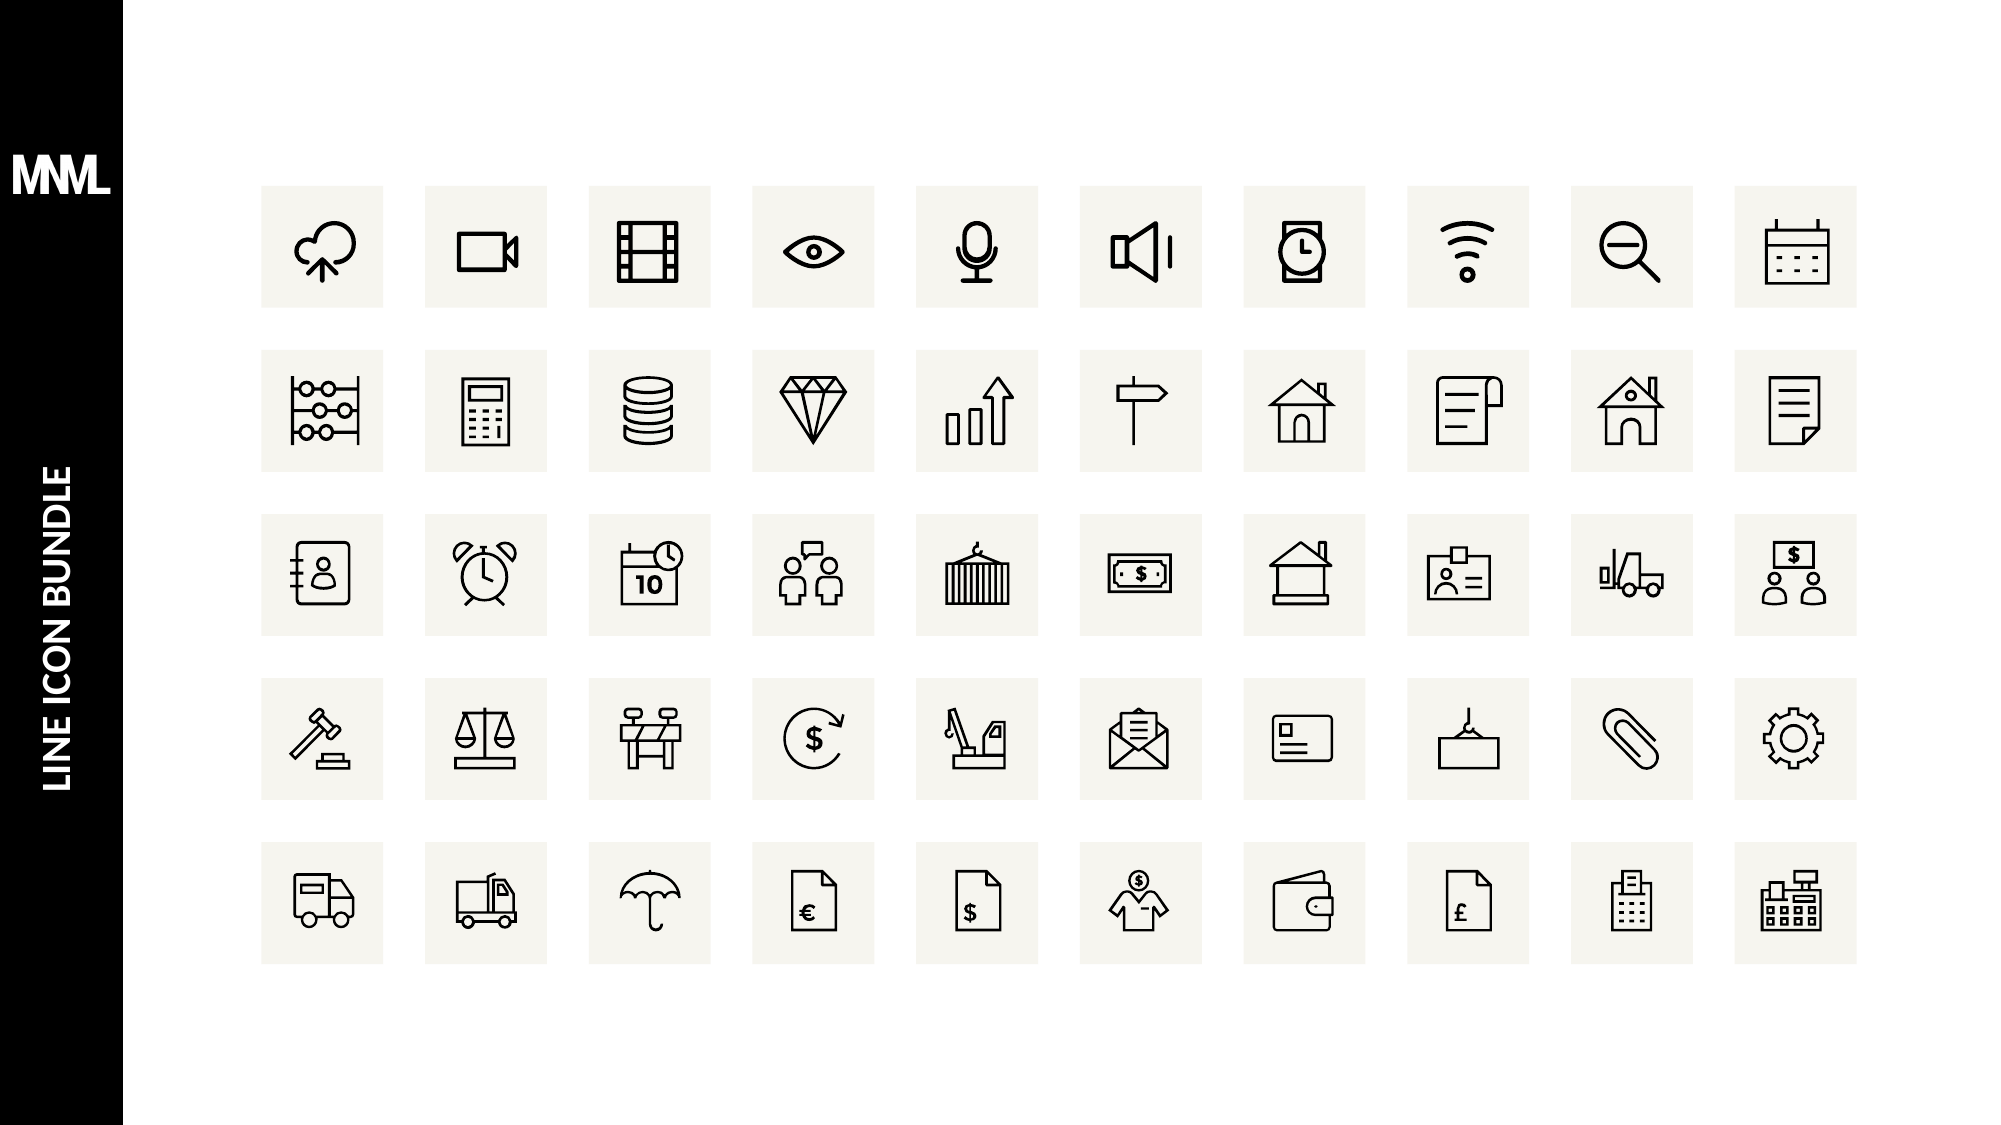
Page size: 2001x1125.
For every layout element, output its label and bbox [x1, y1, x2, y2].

text_box [461, 377, 511, 447]
text_box [1271, 714, 1334, 763]
text_box [783, 707, 845, 770]
text_box [1108, 869, 1170, 932]
text_box [1768, 376, 1821, 446]
text_box [1772, 540, 1815, 569]
text_box [294, 220, 356, 265]
text_box [955, 869, 1002, 932]
text_box [968, 408, 983, 446]
text_box [1762, 707, 1825, 770]
text_box [1436, 376, 1503, 446]
text_box [1459, 266, 1476, 283]
text_box [306, 257, 339, 283]
text_box [955, 220, 998, 283]
text_box [623, 376, 673, 405]
text_box [791, 869, 838, 932]
text_box [623, 404, 673, 426]
text_box [1800, 571, 1827, 606]
text_box [623, 424, 673, 446]
text_box [619, 707, 682, 770]
text_box [779, 376, 848, 446]
text_box [1760, 869, 1822, 932]
text_box [1600, 548, 1664, 598]
text_box [1440, 220, 1495, 233]
text_box [1454, 251, 1480, 259]
text_box [1272, 869, 1334, 932]
text_box [1278, 220, 1326, 283]
text_box [290, 376, 360, 446]
text_box [455, 872, 517, 930]
text_box [1602, 708, 1659, 770]
text_box [619, 869, 681, 932]
text_box [1761, 571, 1788, 606]
text_box [1764, 219, 1830, 285]
text_box [944, 707, 1006, 770]
text_box [293, 873, 355, 929]
text_box [495, 541, 517, 563]
picture [0, 113, 122, 236]
text_box [1445, 869, 1492, 932]
text_box [1438, 707, 1500, 770]
text_box [1611, 869, 1653, 932]
text_box [1447, 235, 1488, 246]
text_box [620, 540, 684, 606]
text_box [460, 545, 509, 607]
text_box [1167, 235, 1173, 269]
text_box [1110, 221, 1159, 283]
text_box [290, 540, 351, 606]
text_box [616, 220, 679, 283]
text_box [1599, 220, 1661, 283]
text_box [1426, 546, 1491, 601]
text_box [945, 541, 1010, 605]
text_box [454, 707, 516, 770]
text_box [1269, 540, 1333, 606]
text_box [1596, 376, 1666, 446]
text_box [1116, 376, 1169, 446]
text_box [783, 235, 845, 269]
text_box [315, 752, 351, 770]
text_box [945, 413, 960, 446]
text_box [1267, 378, 1336, 443]
text_box [1108, 707, 1169, 770]
text_box [982, 376, 1014, 446]
text_box [1599, 566, 1610, 584]
text_box [288, 707, 342, 761]
text_box [456, 231, 519, 273]
text_box [779, 540, 843, 606]
text_box [452, 541, 474, 563]
text_box [1107, 553, 1172, 594]
